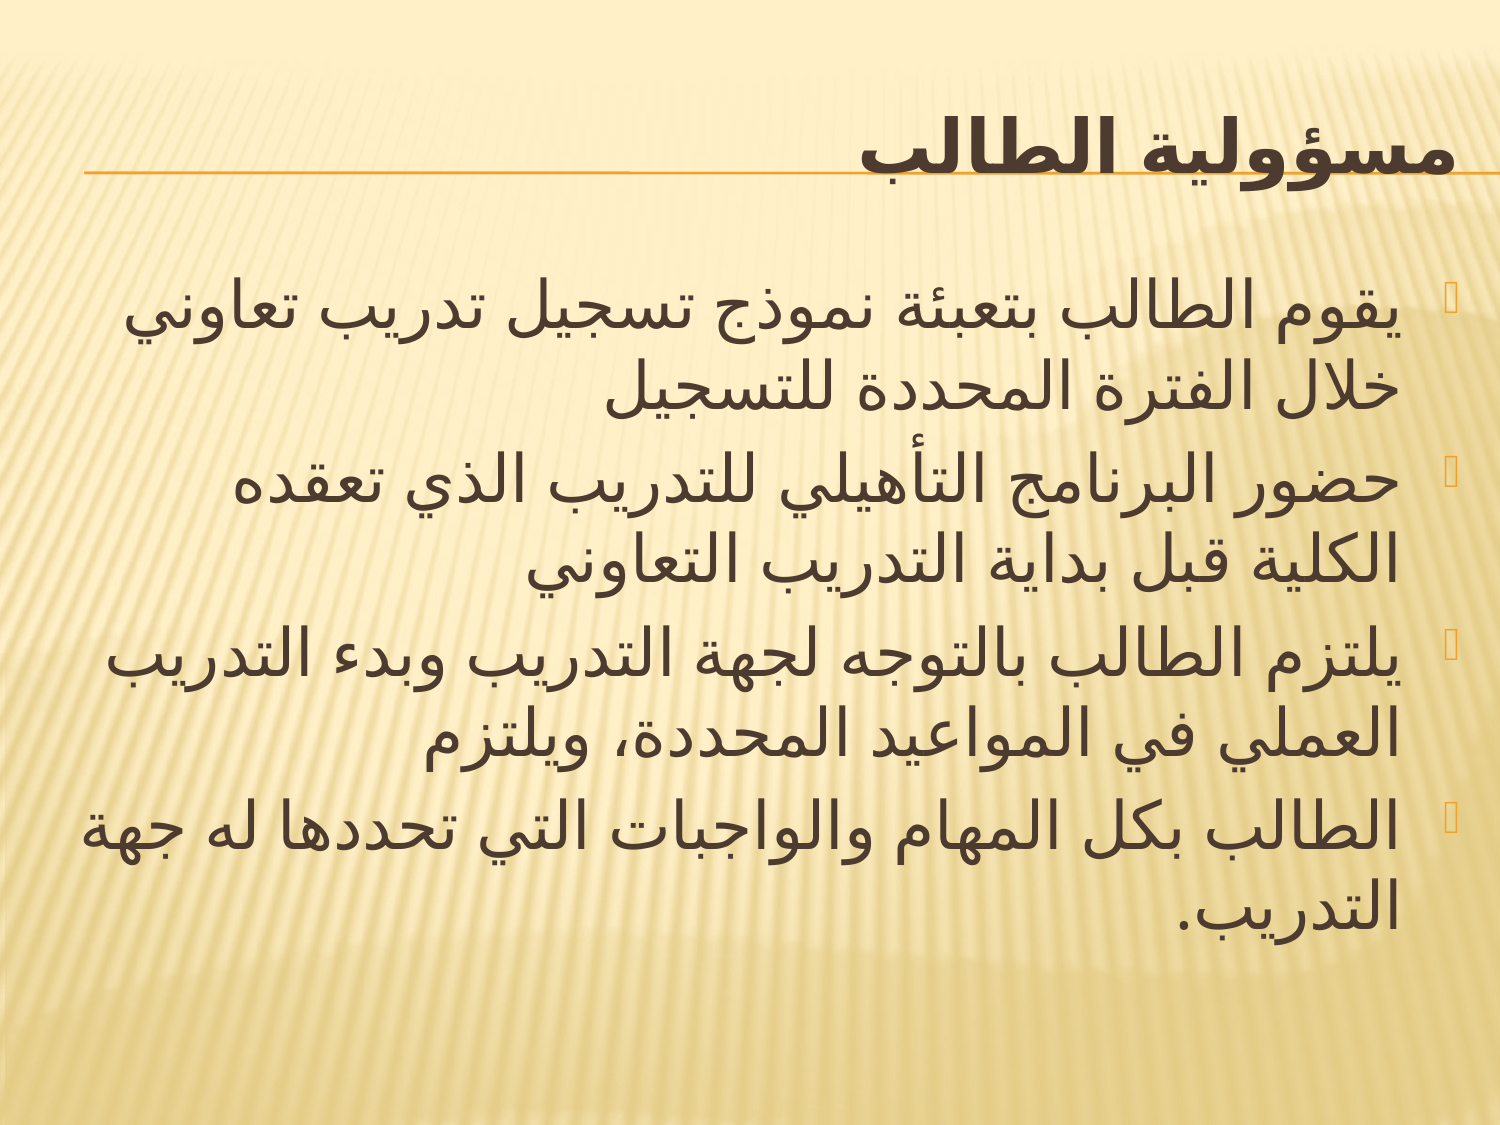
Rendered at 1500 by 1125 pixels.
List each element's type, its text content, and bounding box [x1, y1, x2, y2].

list يقوم الطالب بتعبئة نموذج تسجيل تدريب تعاوني خلال الفترة المحددة للتسجيل حضور البرنامج التأهيلي للتدريب الذي تعقده الكلية قبل بداية التدريب التعاوني يلتزم الطالب بالتوجه لجهة التدريب وبدء التدريب العملي في المواعيد المحددة، ويلتزم الطالب بكل المهام والواجبات التي تحددها له جهة التدريب. [50, 254, 1475, 998]
title مسؤولية الطالب [50, 75, 1475, 213]
